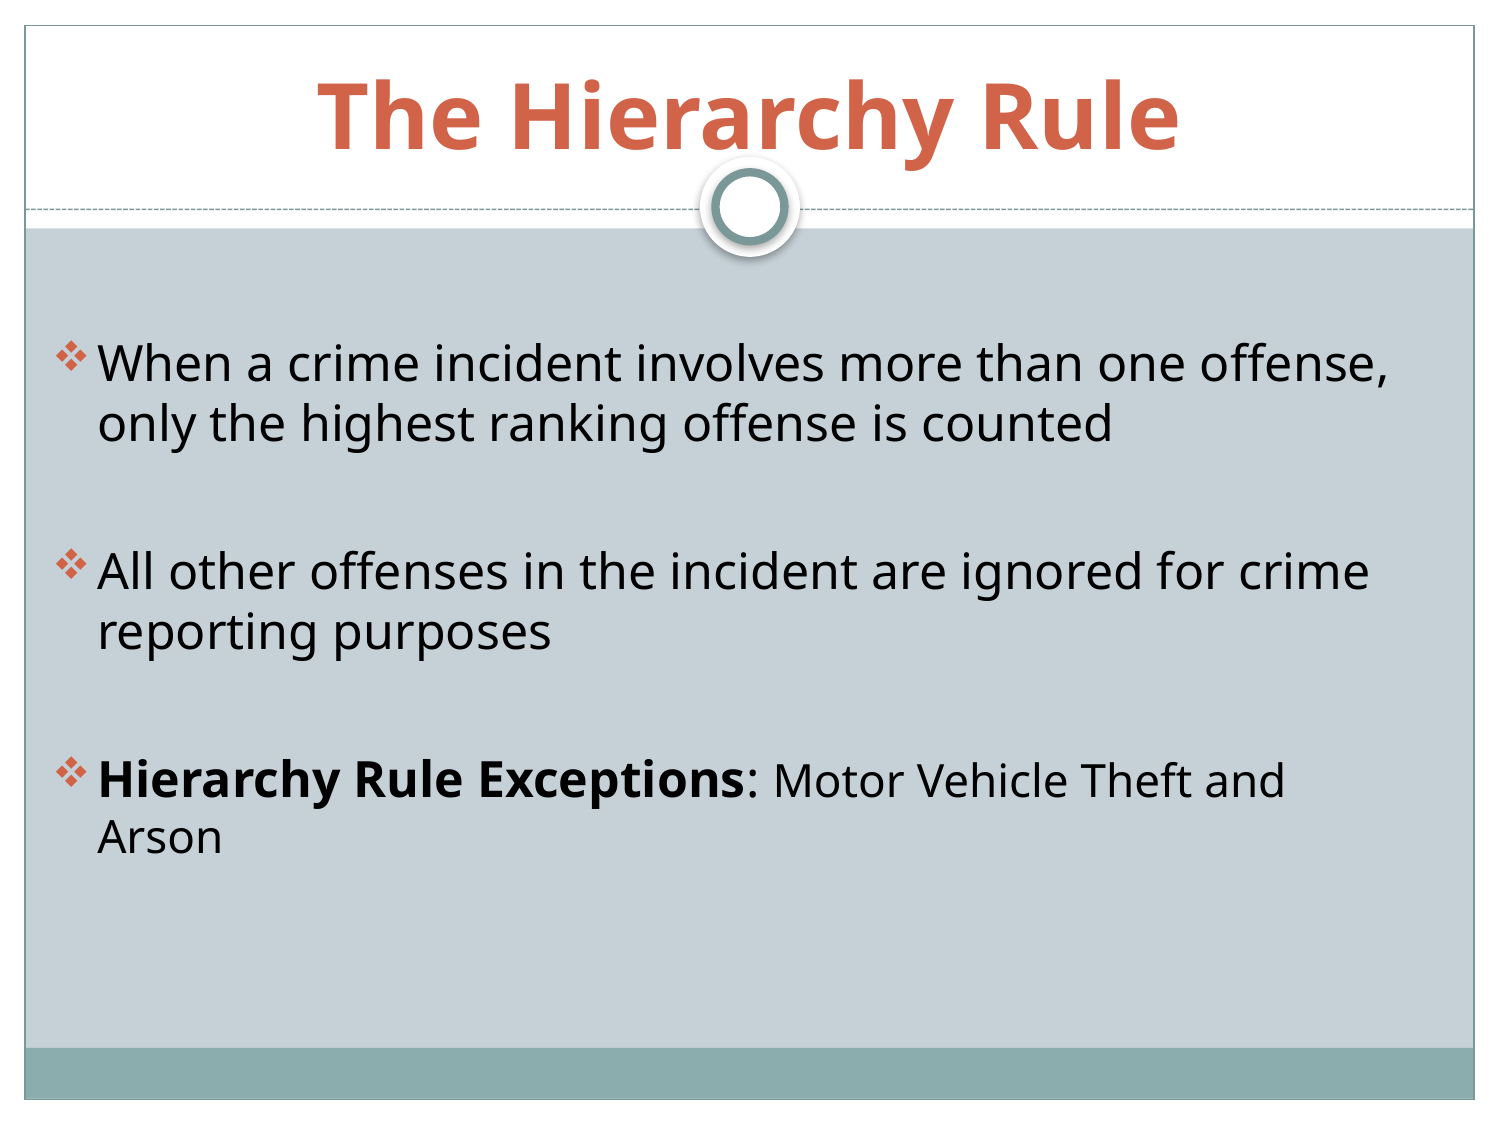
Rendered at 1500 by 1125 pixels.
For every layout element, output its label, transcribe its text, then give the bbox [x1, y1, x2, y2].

title The Hierarchy Rule [49, 37, 1450, 175]
list When a crime incident involves more than one offense, only the highest ranking offense is counted All other offenses in the incident are ignored for crime reporting purposes Hierarchy Rule Exceptions: Motor Vehicle Theft and Arson [37, 249, 1433, 1000]
